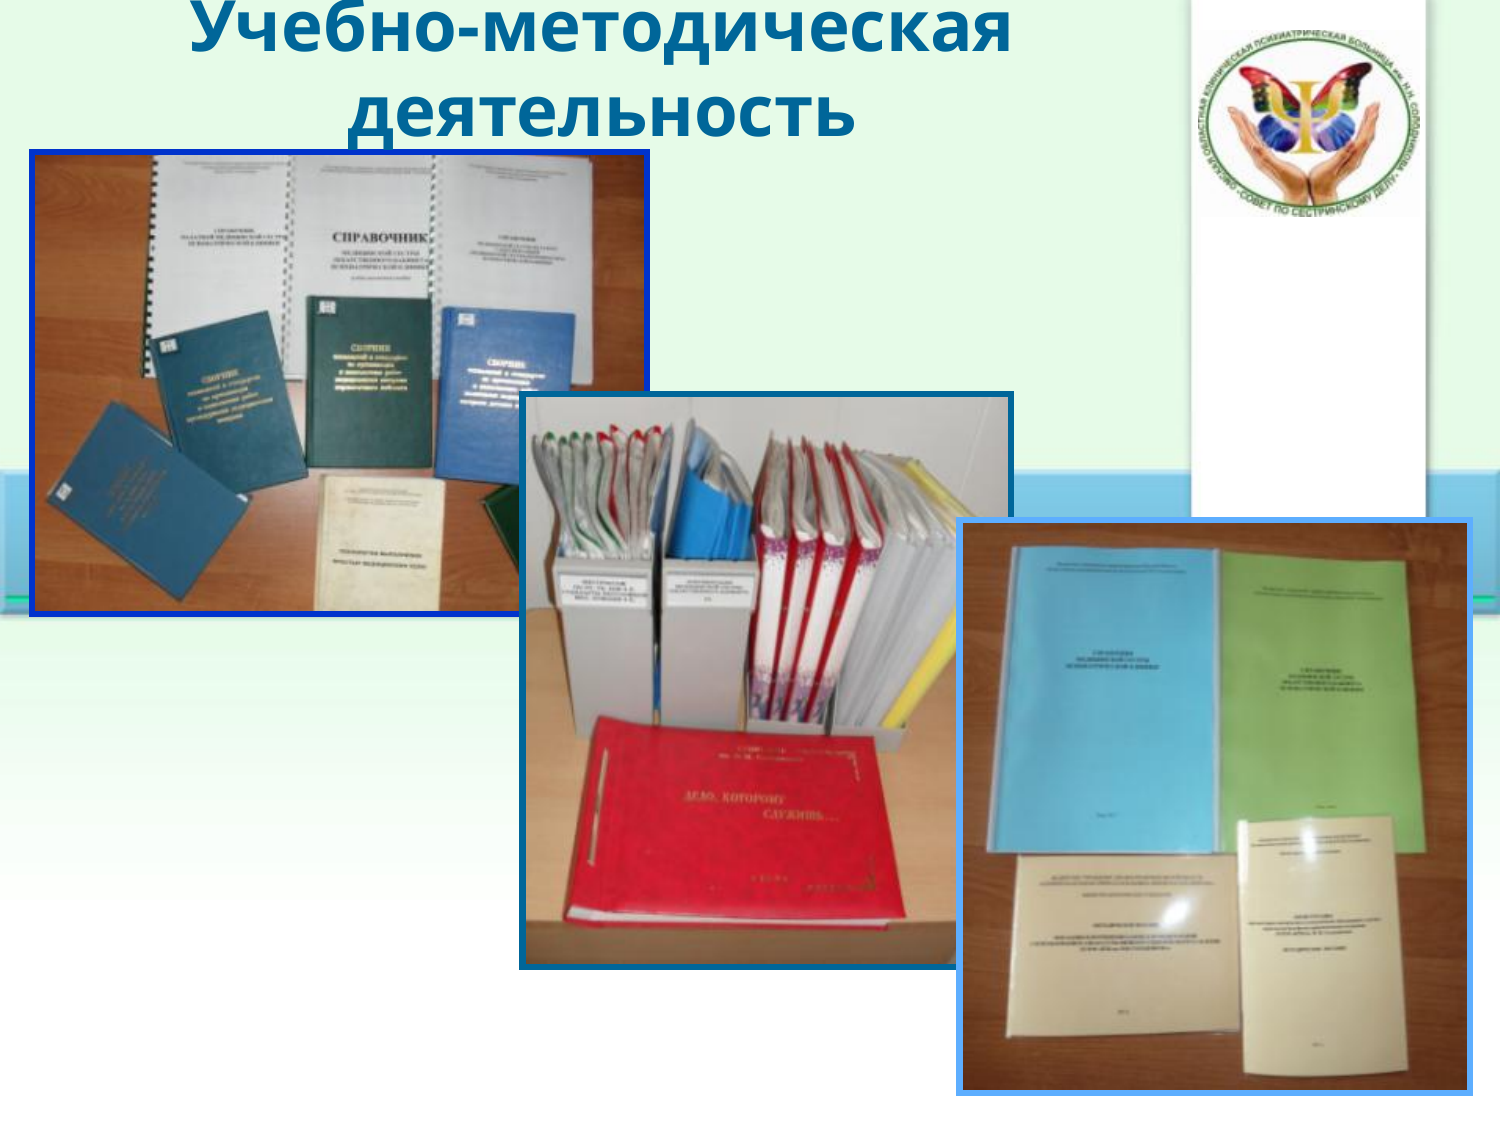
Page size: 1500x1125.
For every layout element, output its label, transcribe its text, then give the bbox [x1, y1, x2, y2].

picture [35, 154, 644, 612]
picture [358, 137, 383, 149]
title Учебно-методическая деятельность [5, 0, 1199, 132]
picture [527, 398, 1467, 1091]
picture [0, 0, 1500, 1125]
